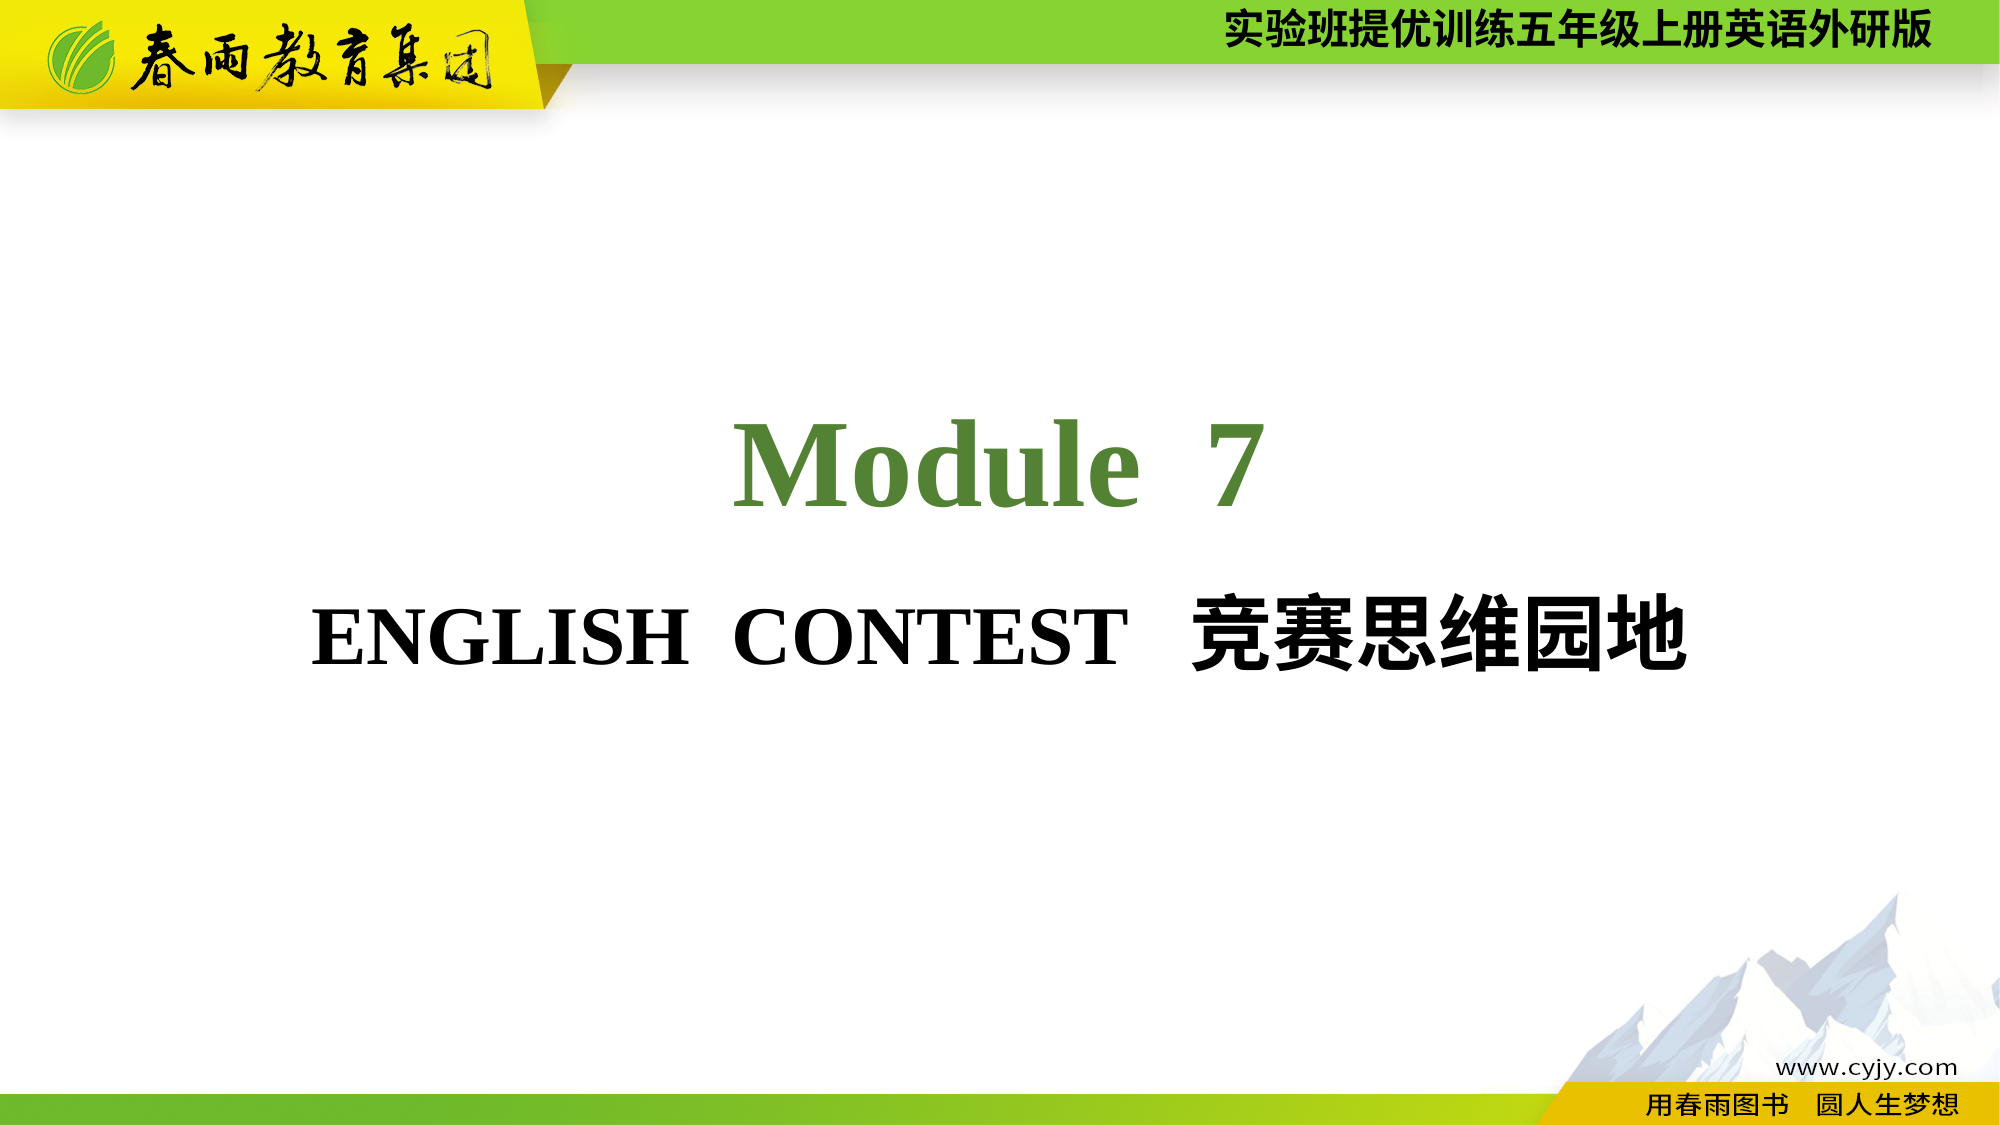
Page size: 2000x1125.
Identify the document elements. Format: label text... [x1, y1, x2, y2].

picture [0, 0, 2000, 298]
picture [0, 689, 2000, 1125]
text_box Module 7 ENGLISH CONTEST 竞赛思维园地 [0, 298, 2000, 689]
